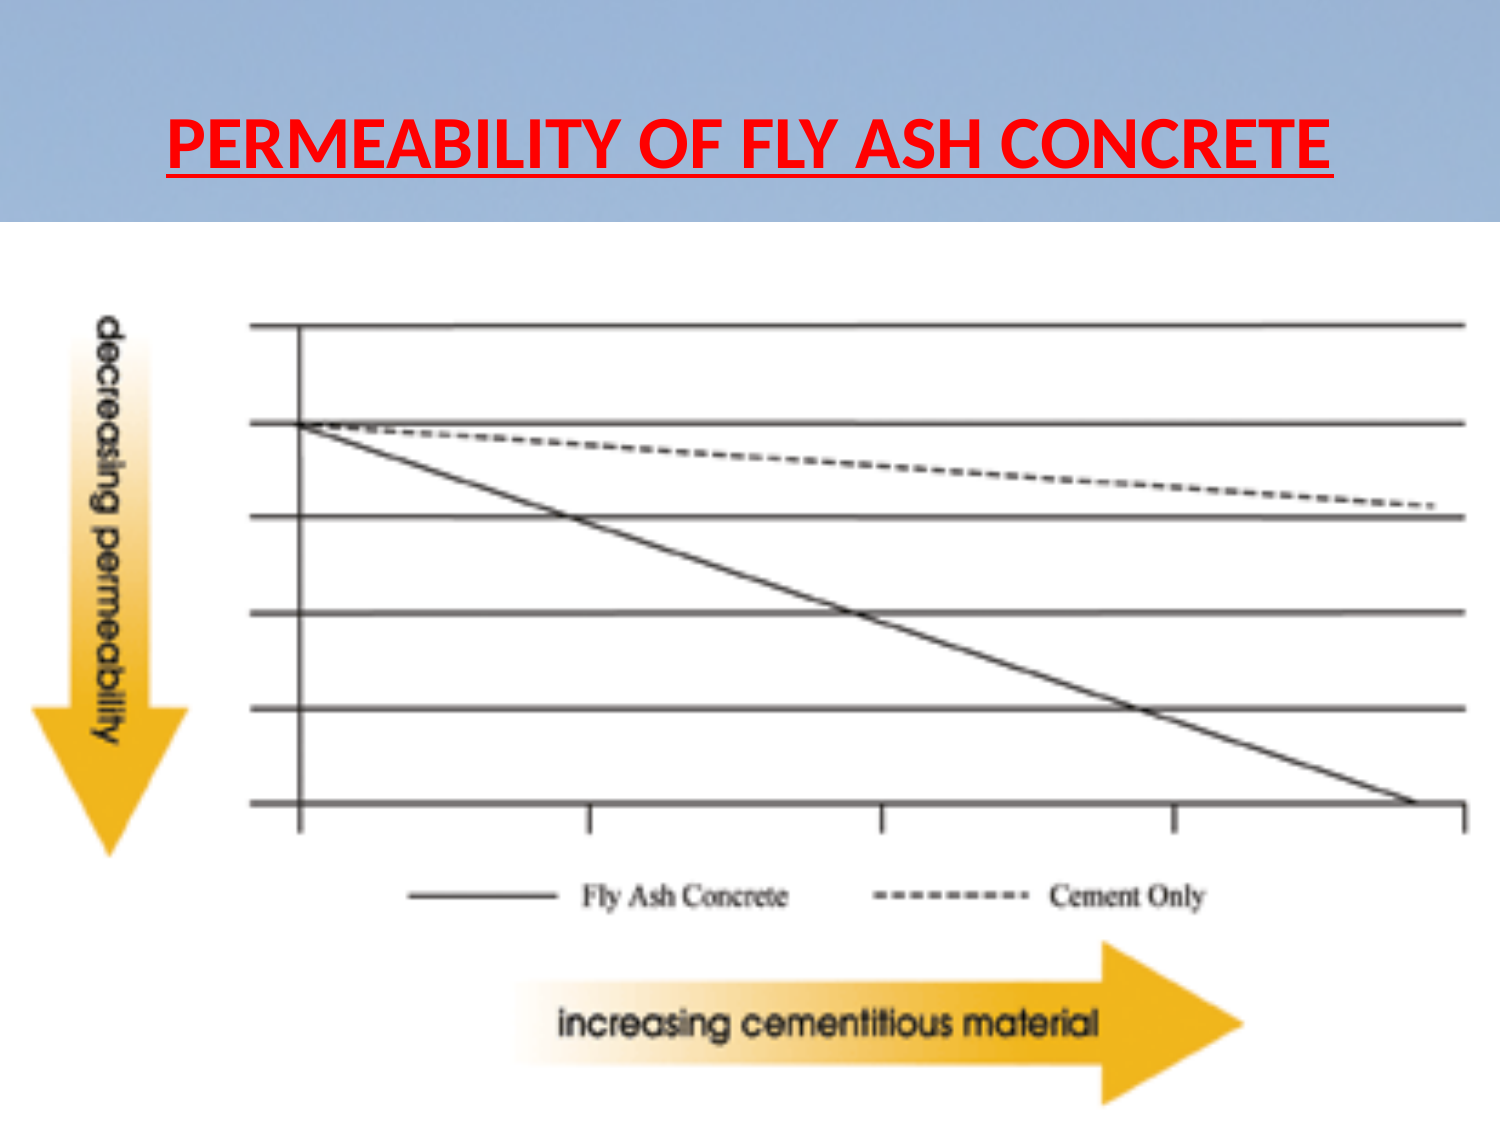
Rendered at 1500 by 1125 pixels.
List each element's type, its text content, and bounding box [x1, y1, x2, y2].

title PERMEABILITY OF FLY ASH CONCRETE [75, 45, 1425, 220]
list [0, 222, 1500, 1125]
